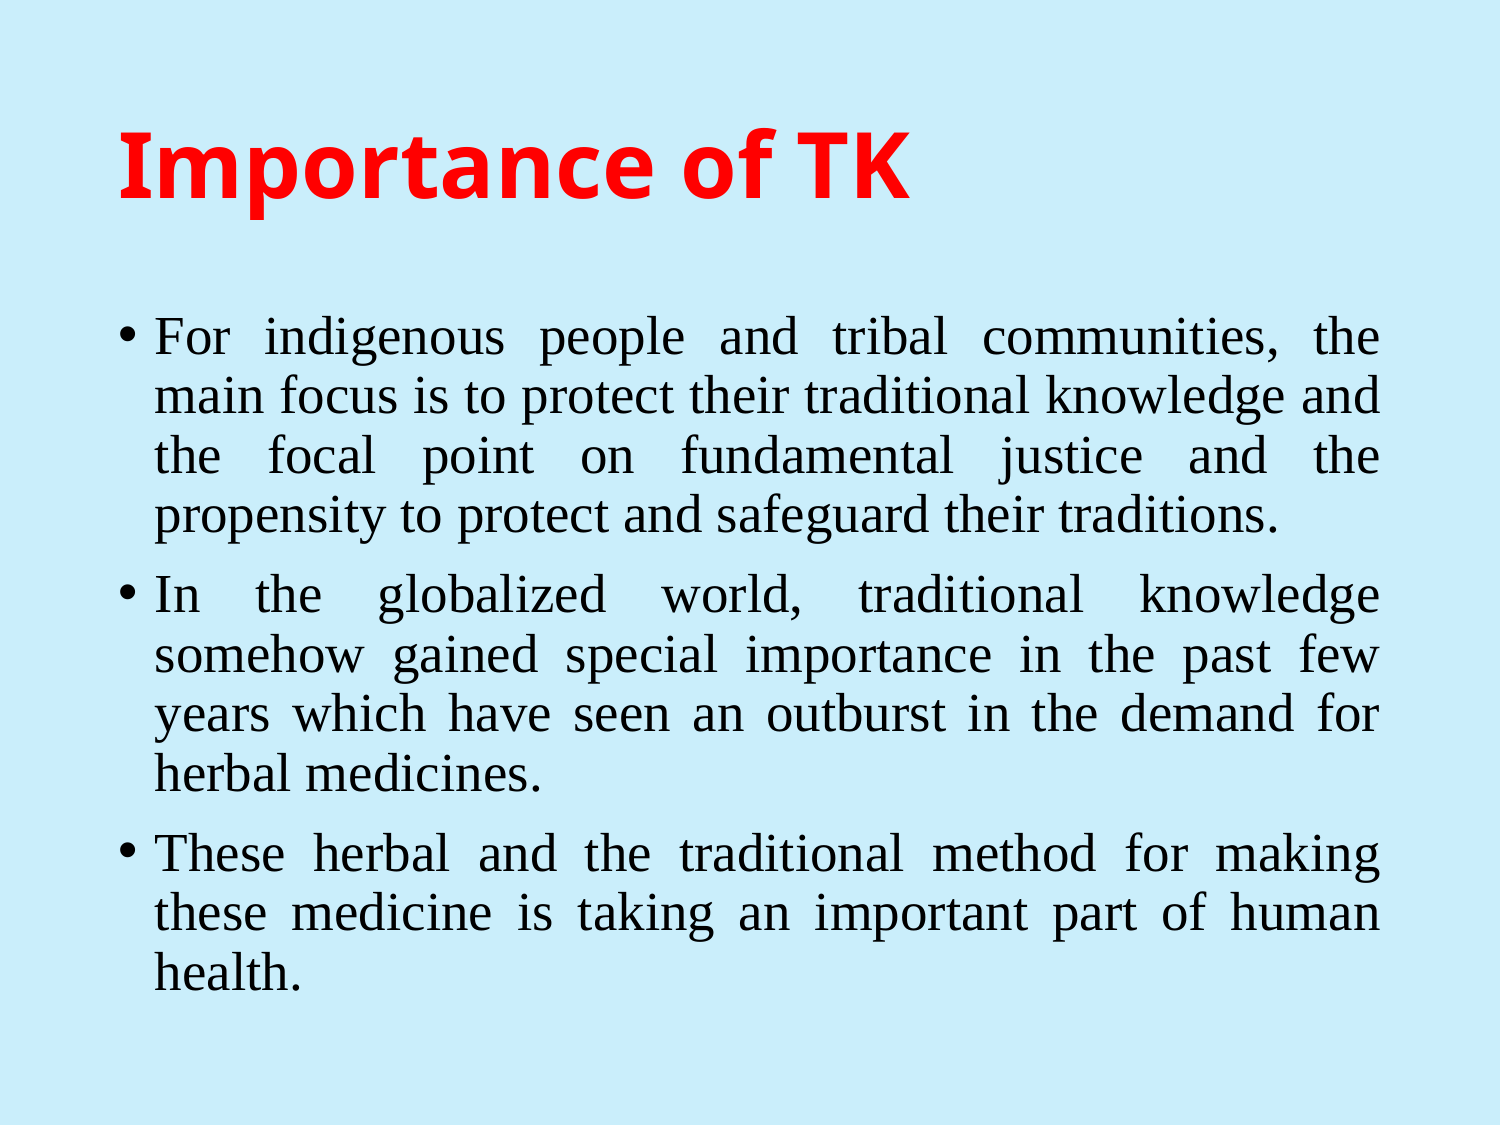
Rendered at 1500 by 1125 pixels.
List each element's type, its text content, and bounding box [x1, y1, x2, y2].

title Importance of TK [103, 59, 1397, 278]
list For indigenous people and tribal communities, the main focus is to protect their traditional knowledge and the focal point on fundamental justice and the propensity to protect and safeguard their traditions. In the globalized world, traditional knowledge somehow gained special importance in the past few years which have seen an outburst in the demand for herbal medicines. These herbal and the traditional method for making these medicine is taking an important part of human health. [103, 299, 1397, 1014]
